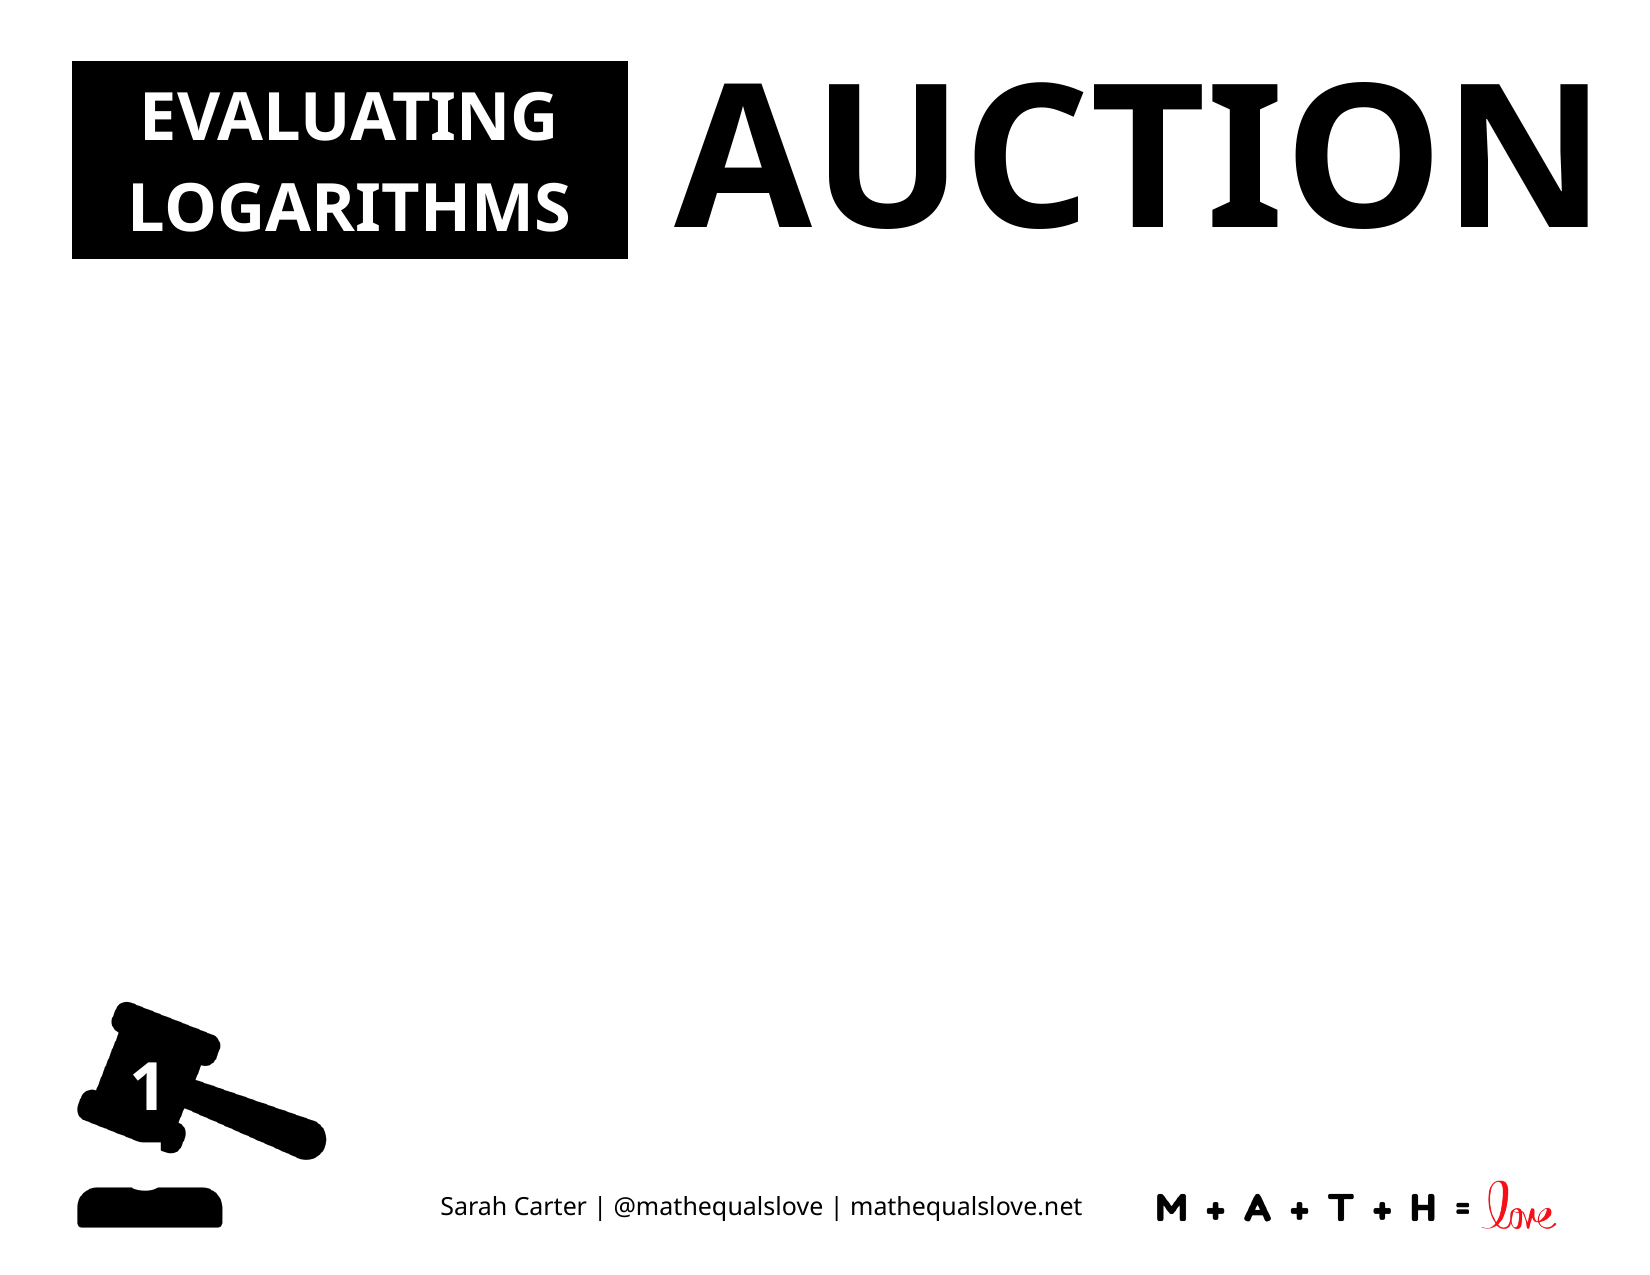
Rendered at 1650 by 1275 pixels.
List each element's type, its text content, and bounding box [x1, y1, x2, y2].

table_header EVALUATING LOGARITHMS [72, 62, 626, 257]
text_box Sarah Carter | @mathequalslove | mathequalslove.net [330, 1183, 1147, 1228]
text_box AUCTION [659, 20, 1636, 275]
picture [1147, 1177, 1563, 1236]
picture [72, 998, 330, 1231]
